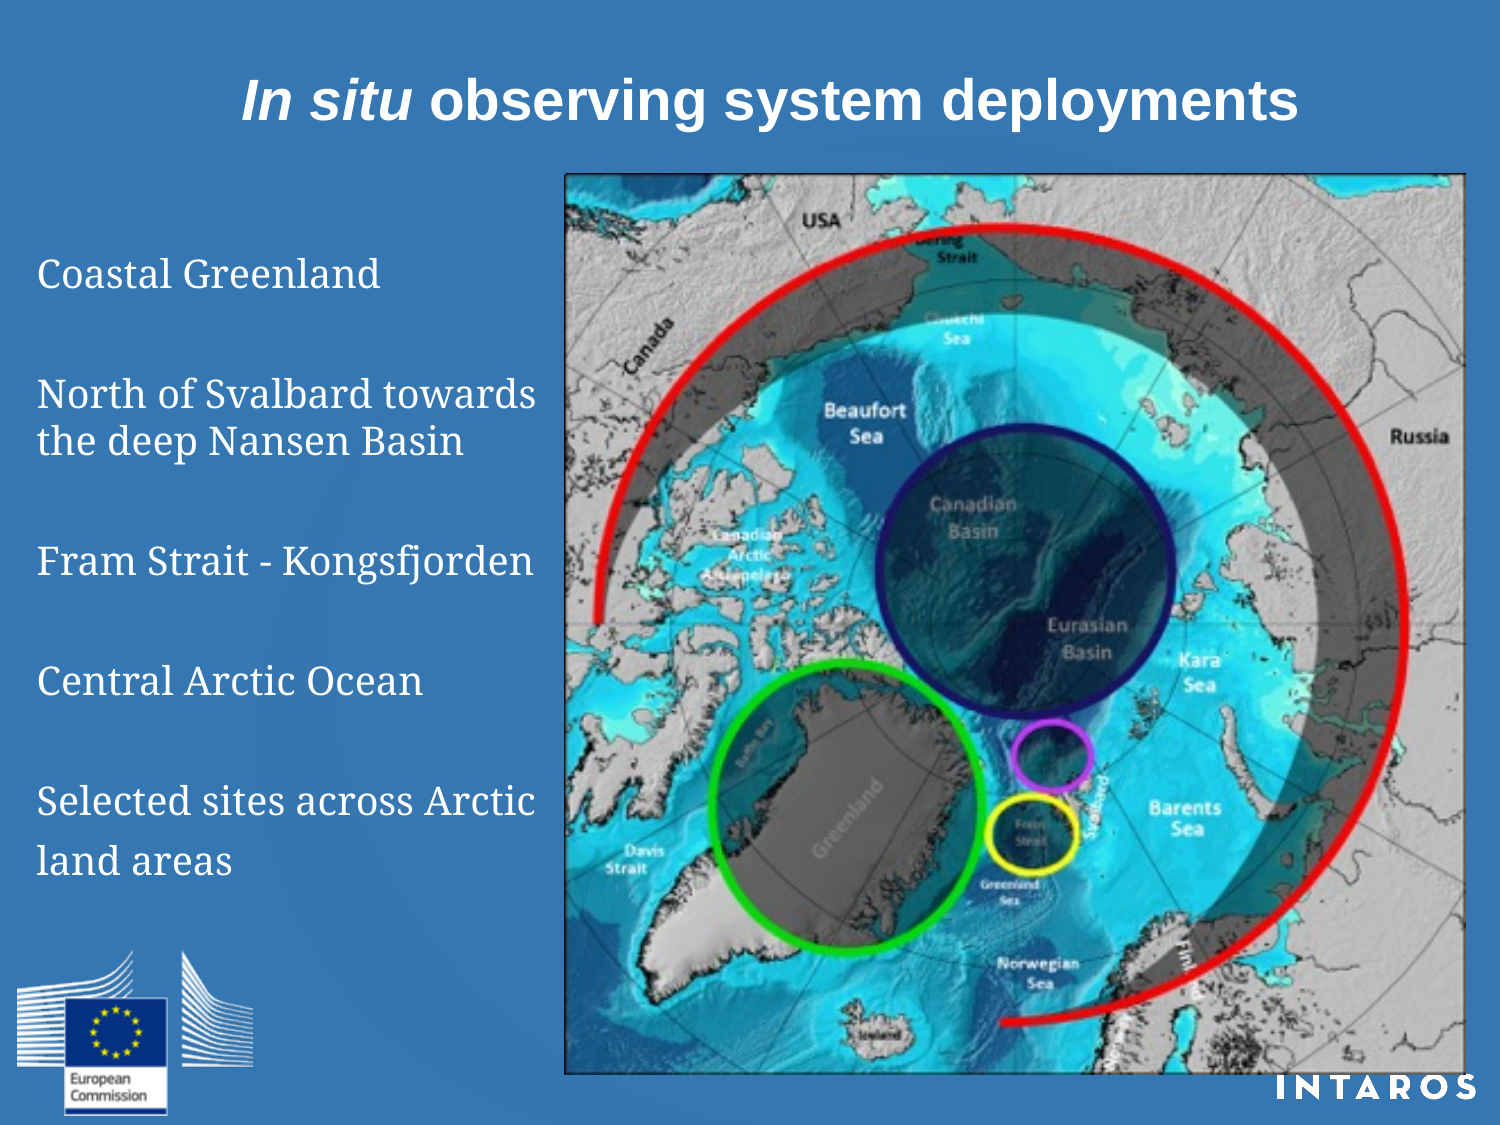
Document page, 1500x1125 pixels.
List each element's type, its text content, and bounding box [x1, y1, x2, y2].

text_box In situ observing system deployments [152, 54, 1390, 156]
picture [563, 172, 1476, 1100]
picture [17, 950, 253, 1116]
text_box Coastal Greenland North of Svalbard towards the deep Nansen Basin Fram Strait - Kongsfjorden Central Arctic Ocean Selected sites across Arctic land areas [21, 181, 554, 891]
